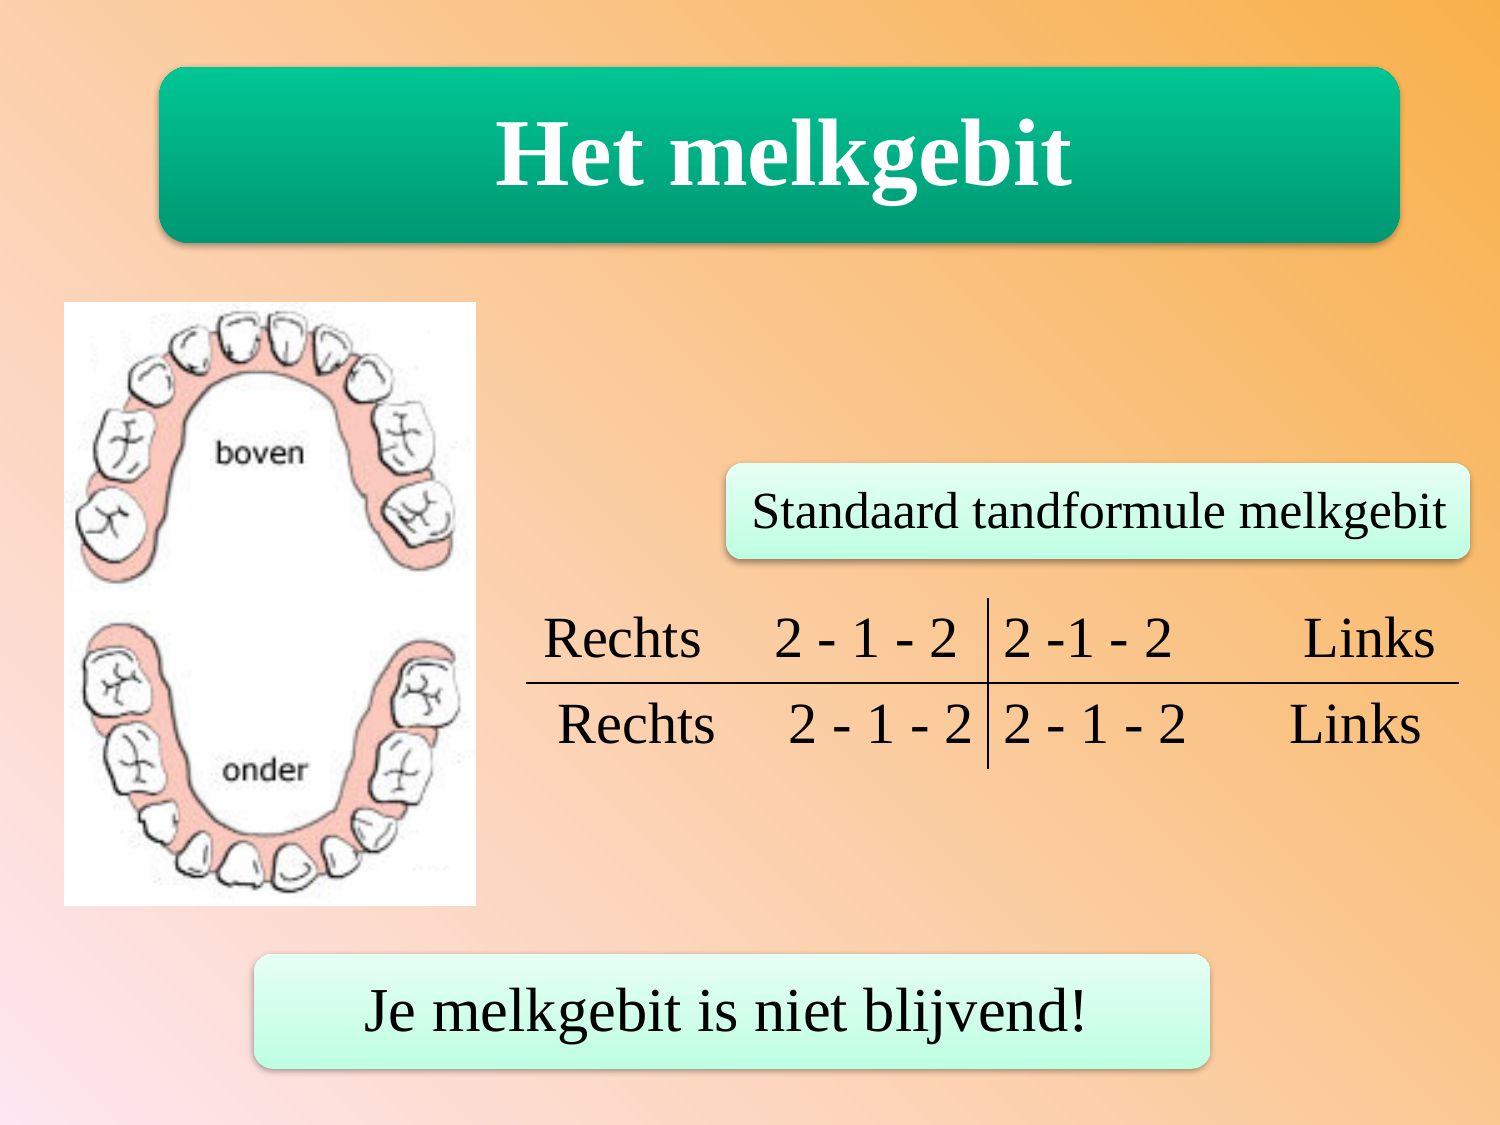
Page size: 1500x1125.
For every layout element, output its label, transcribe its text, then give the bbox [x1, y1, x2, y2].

table_cell Rechts 2 - 1 - 2 [526, 684, 987, 769]
table_header Rechts 2 - 1 - 2 [526, 598, 987, 682]
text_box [253, 951, 1211, 1071]
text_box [726, 455, 1471, 567]
table_cell 2 - 1 - 2 Links [989, 684, 1459, 769]
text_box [159, 66, 1400, 244]
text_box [64, 302, 476, 906]
table_header 2 -1 - 2 Links [989, 598, 1459, 682]
